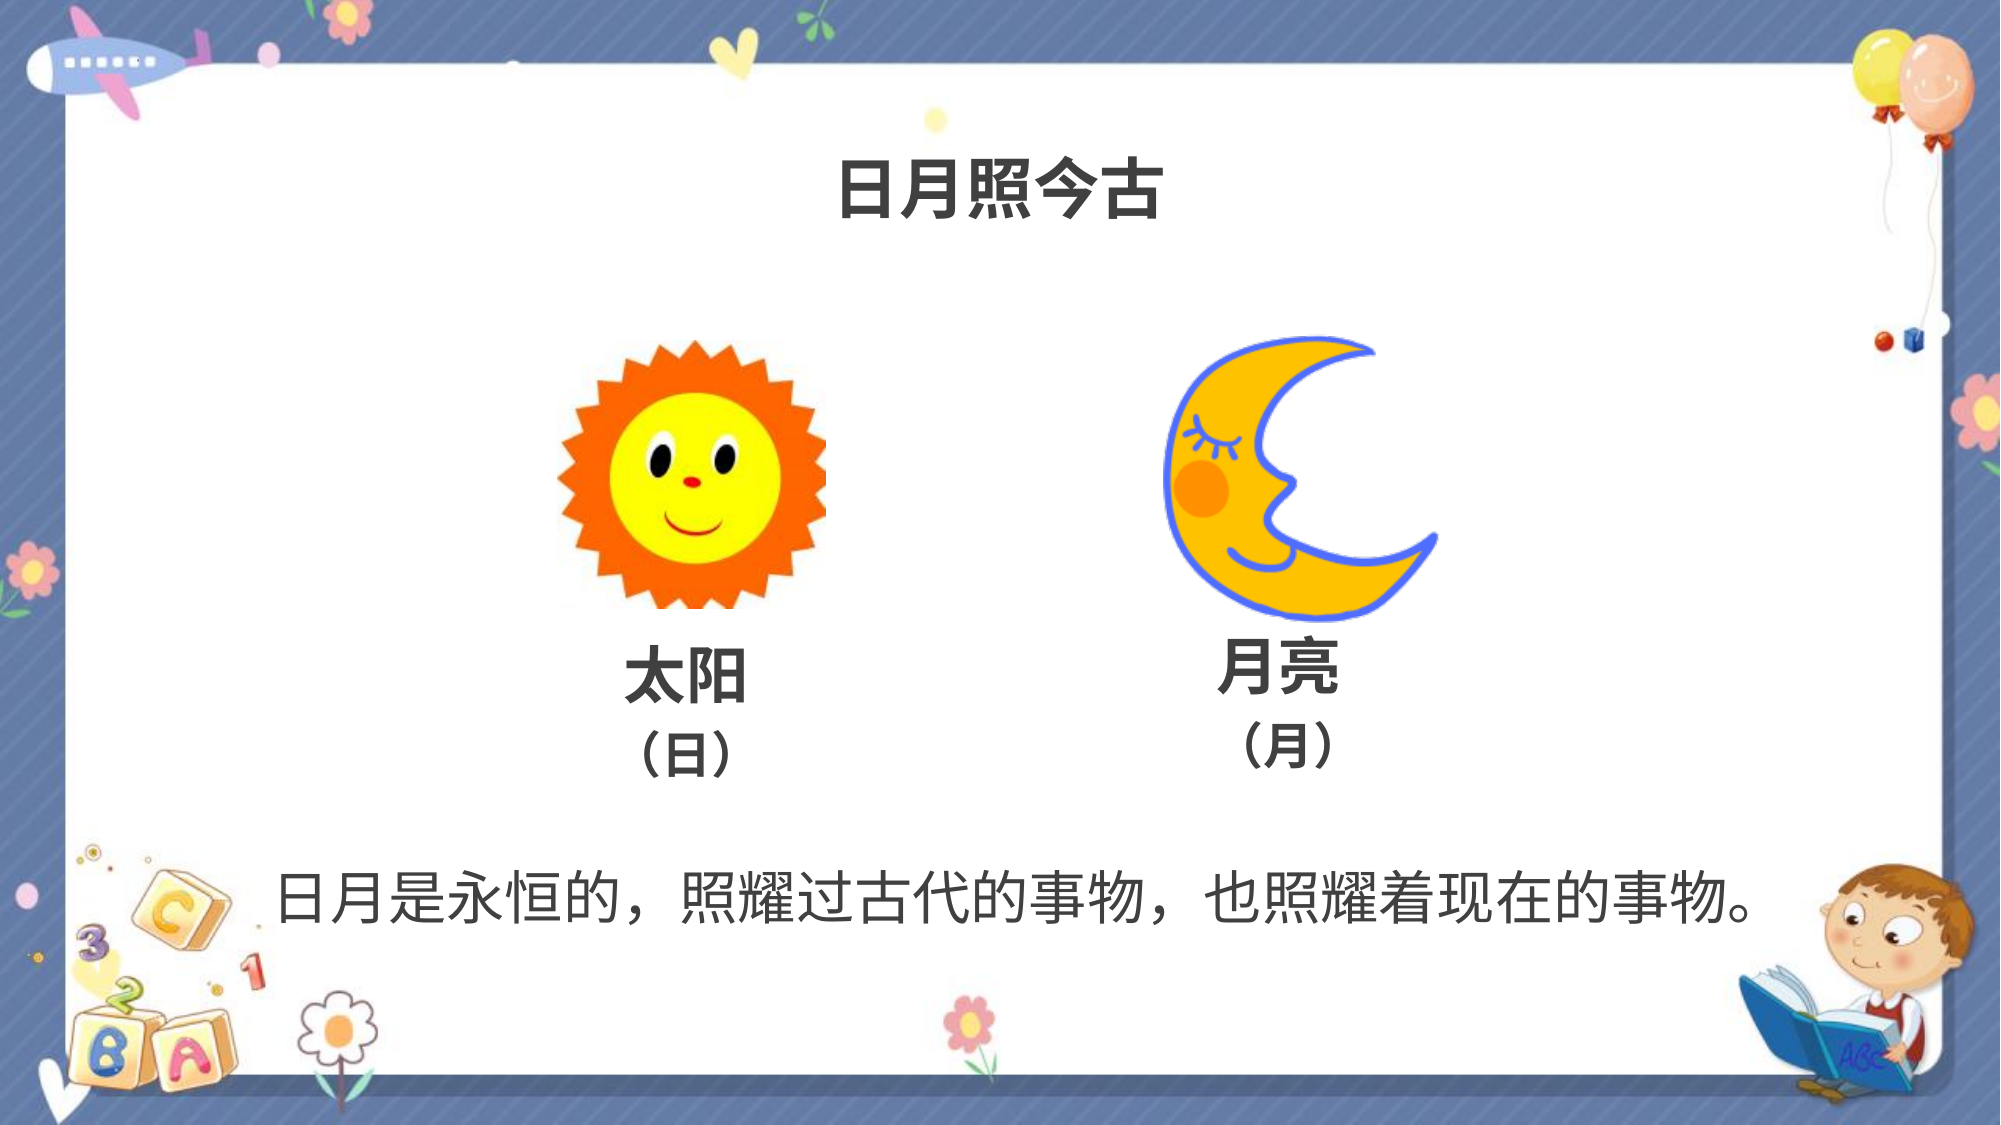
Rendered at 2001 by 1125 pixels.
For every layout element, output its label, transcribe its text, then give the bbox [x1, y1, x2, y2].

text_box 月亮 [1204, 648, 1353, 708]
picture [0, 0, 2000, 1125]
text_box 日月是永恒的，照耀过古代的事物，也照耀着现在的事物。 [236, 855, 1764, 937]
text_box 日月照今古 [821, 141, 1179, 233]
text_box （日） [599, 717, 773, 789]
text_box 太阳 [612, 630, 761, 717]
text_box （月） [1201, 708, 1375, 780]
